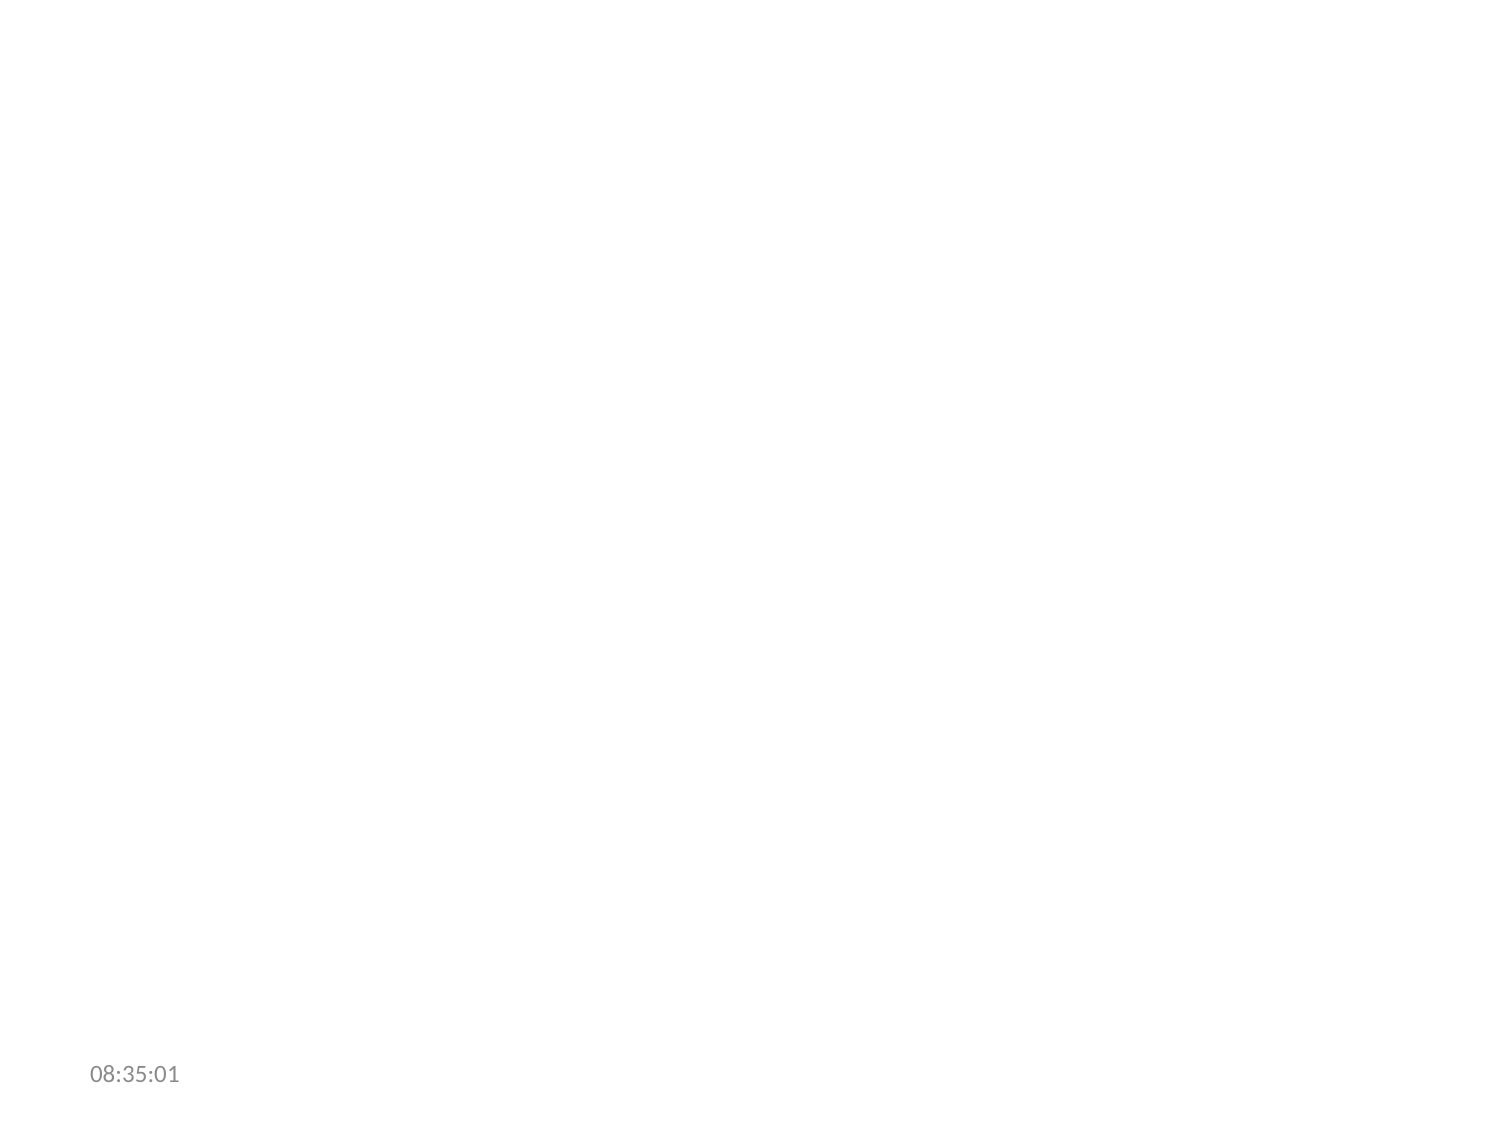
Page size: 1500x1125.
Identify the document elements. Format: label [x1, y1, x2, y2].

slide_number [75, 1042, 425, 1103]
